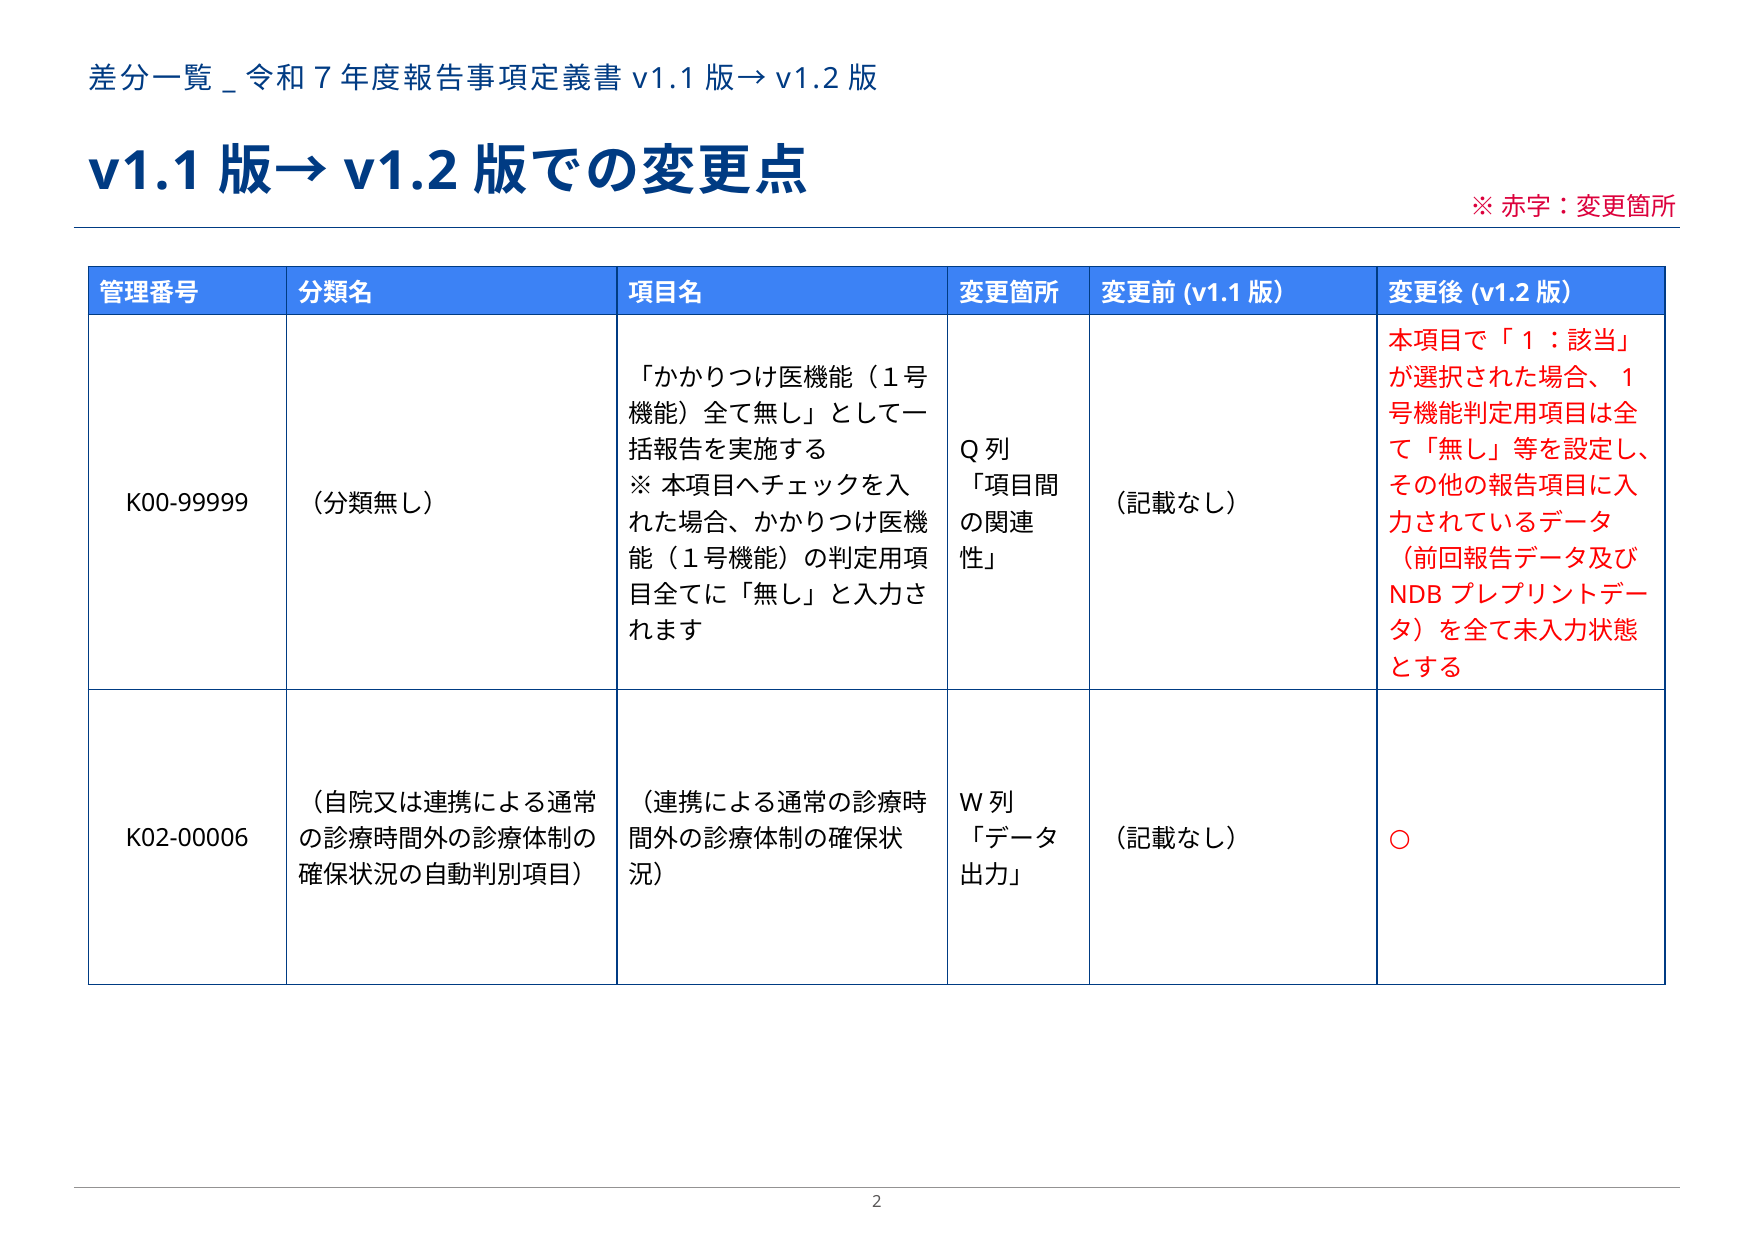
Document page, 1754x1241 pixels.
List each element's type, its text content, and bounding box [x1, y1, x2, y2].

table_cell W列 「データ出力」 [948, 690, 1089, 984]
table_cell K02-00006 [89, 690, 286, 984]
table_cell （自院又は連携による通常の診療時間外の診療体制の確保状況の自動判別項目） [287, 690, 616, 984]
table_cell （記載なし） [1090, 315, 1376, 689]
table_header 変更箇所 [948, 267, 1089, 314]
table_header 項目名 [618, 267, 947, 314]
table_cell （分類無し） [287, 315, 616, 689]
table_cell ○ [1378, 690, 1664, 984]
table_header 変更後(v1.2版） [1378, 267, 1664, 314]
text_box ※赤字：変更箇所 [1470, 181, 1677, 221]
title 差分一覧_令和７年度報告事項定義書v1.1版→v1.2版 [88, 59, 1601, 95]
table_cell Q列 「項目間の関連性」 [948, 315, 1089, 689]
table_cell （連携による通常の診療時間外の診療体制の確保状況） [618, 690, 947, 984]
subtitle v1.1版→v1.2版での変更点 [88, 121, 1601, 201]
table_cell 本項目で「1：該当」が選択された場合、1号機能判定用項目は全て「無し」等を設定し、その他の報告項目に入力されているデータ（前回報告データ及びNDBプレプリントデータ）を全て未入力状態とする [1378, 315, 1664, 689]
table_header 管理番号 [89, 267, 286, 314]
table_cell 「かかりつけ医機能（１号機能）全て無し」として一括報告を実施する ※本項目へチェックを入れた場合、かかりつけ医機能（１号機能）の判定用項目全てに「無し」と入力されます [618, 315, 947, 689]
table_header 分類名 [287, 267, 616, 314]
table_cell K00-99999 [89, 315, 286, 689]
table_cell （記載なし） [1090, 690, 1376, 984]
table_header 変更前(v1.1版） [1090, 267, 1376, 314]
